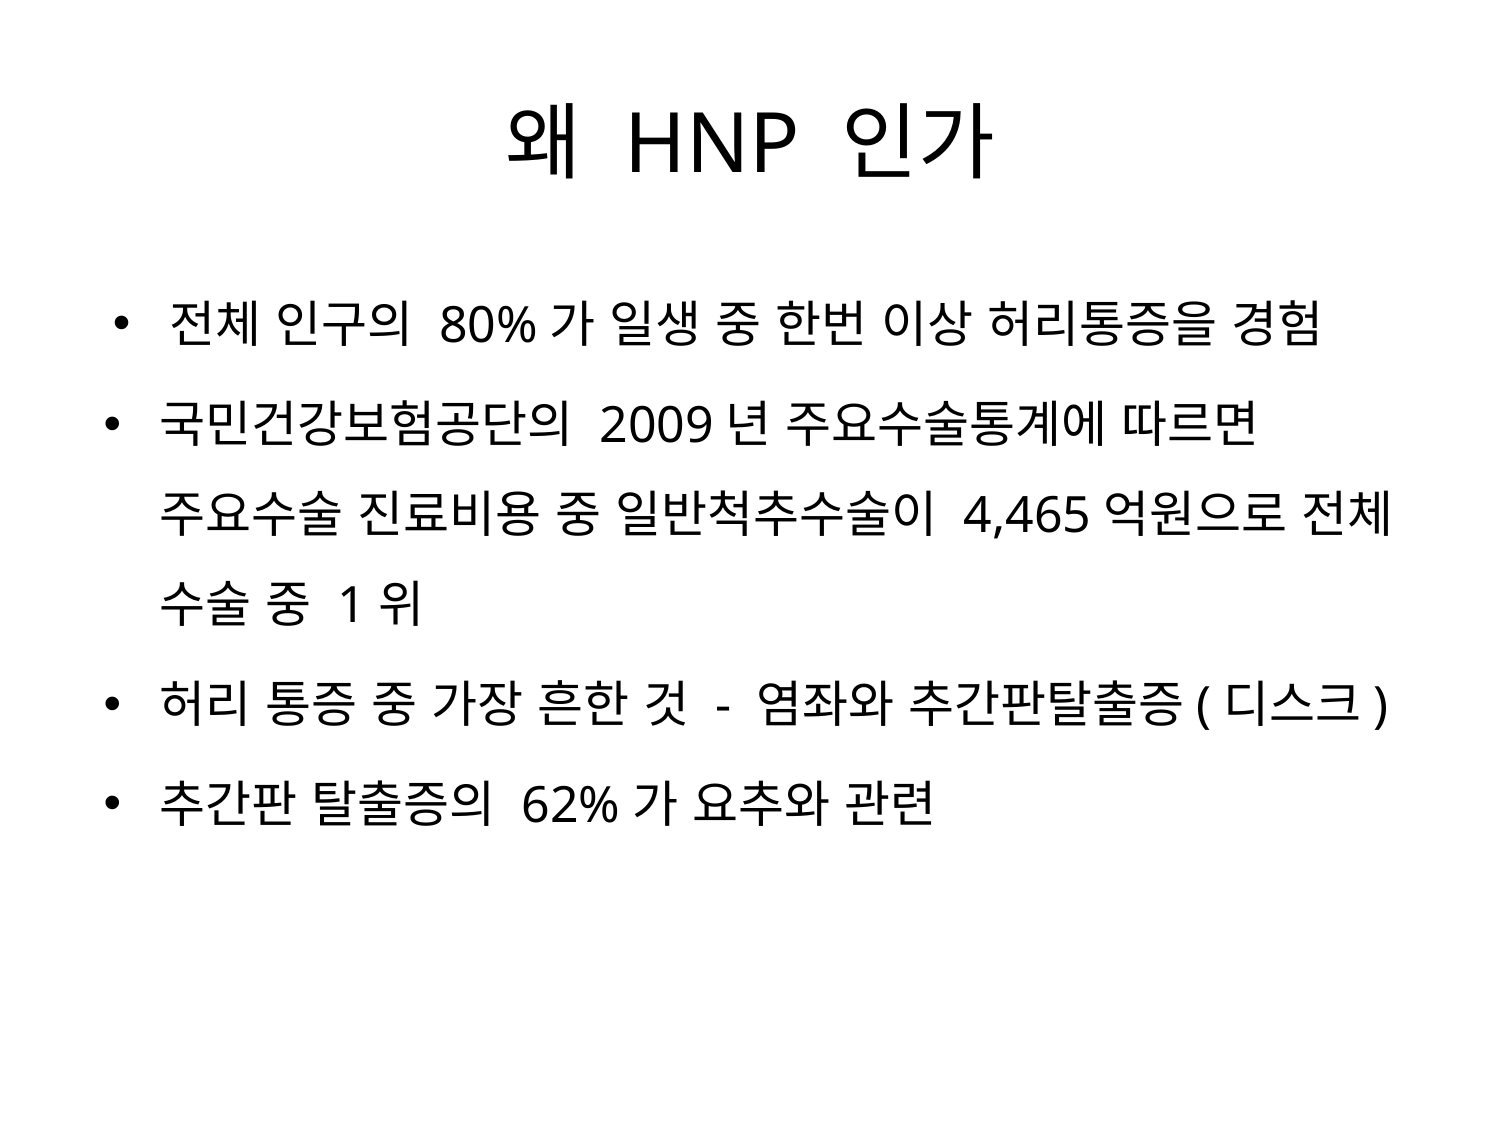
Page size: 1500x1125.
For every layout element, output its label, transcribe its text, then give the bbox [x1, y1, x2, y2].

title 왜 HNP 인가 [75, 45, 1425, 233]
list 전체 인구의 80%가 일생 중 한번 이상 허리통증을 경험 국민건강보험공단의 2009년 주요수술통계에 따르면 주요수술 진료비용 중 일반척추수술이 4,465억원으로 전체 수술 중 1위 허리 통증 중 가장 흔한 것 - 염좌와 추간판탈출증(디스크) 추간판 탈출증의 62%가 요추와 관련 [88, 255, 1459, 998]
